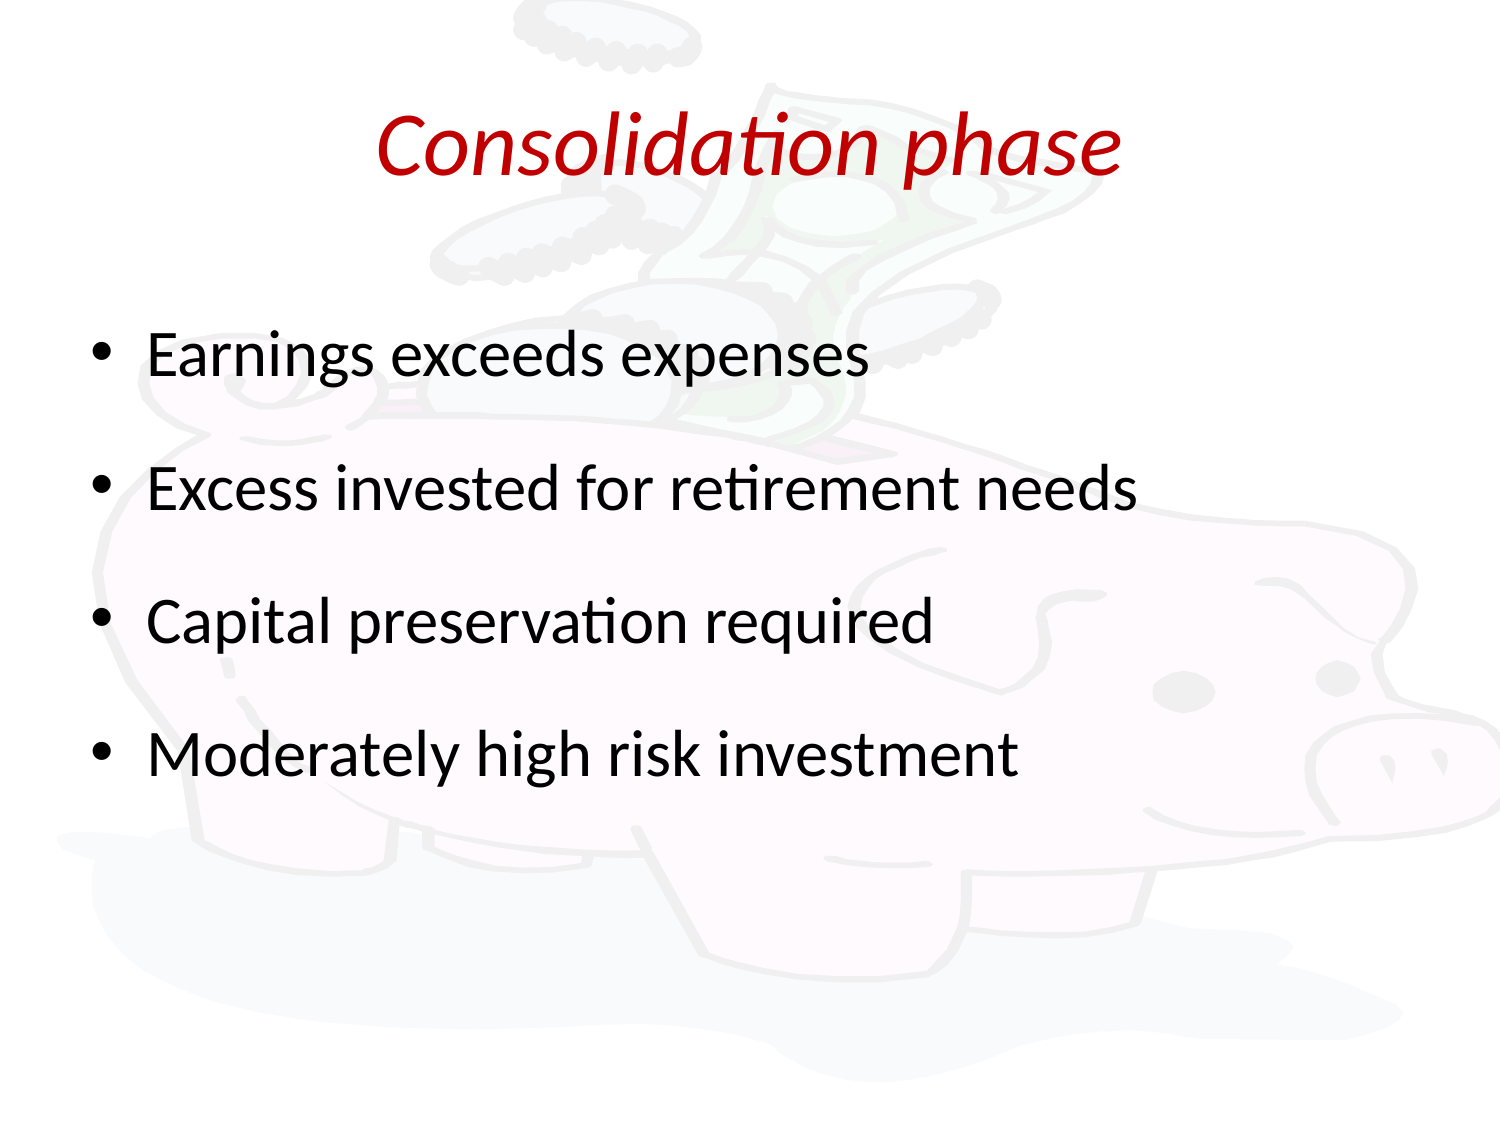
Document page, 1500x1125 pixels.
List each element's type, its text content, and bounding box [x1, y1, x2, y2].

list Earnings exceeds expenses Excess invested for retirement needs Capital preservation required Moderately high risk investment [75, 262, 1425, 1005]
title Consolidation phase [75, 45, 1425, 233]
